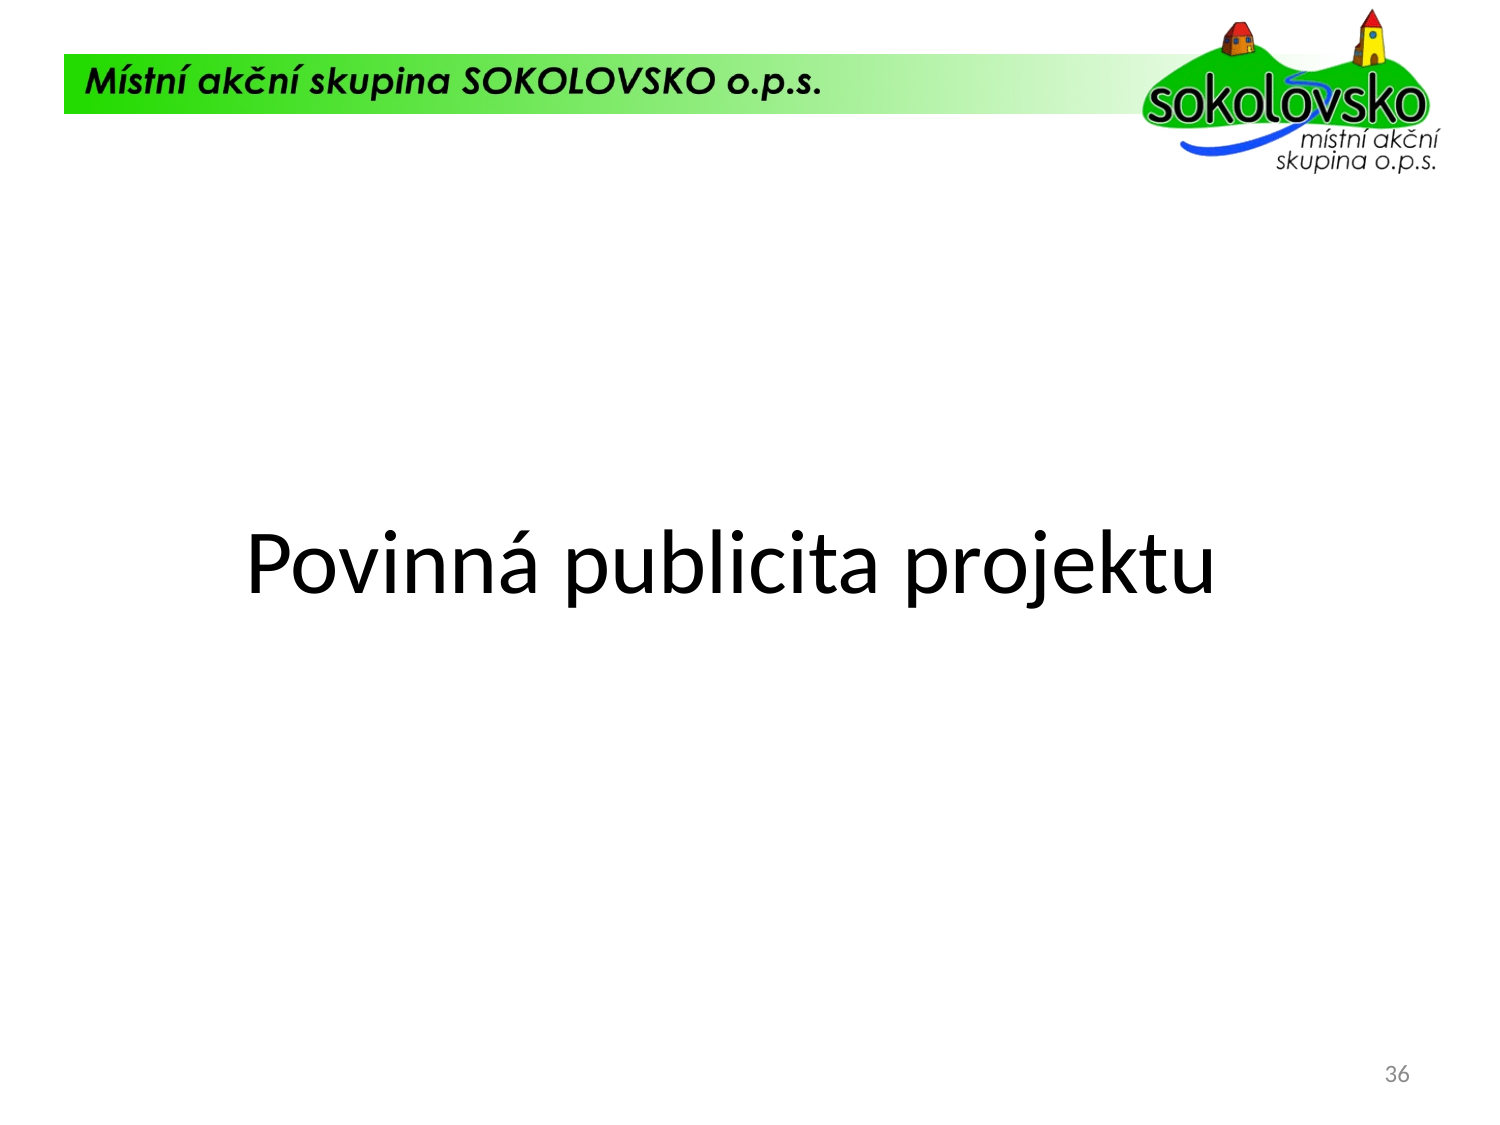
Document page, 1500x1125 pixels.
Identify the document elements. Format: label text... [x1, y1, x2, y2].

text_box Povinná publicita projektu [41, 243, 1424, 870]
picture [64, 0, 1455, 197]
slide_number 36 [1074, 1042, 1425, 1103]
